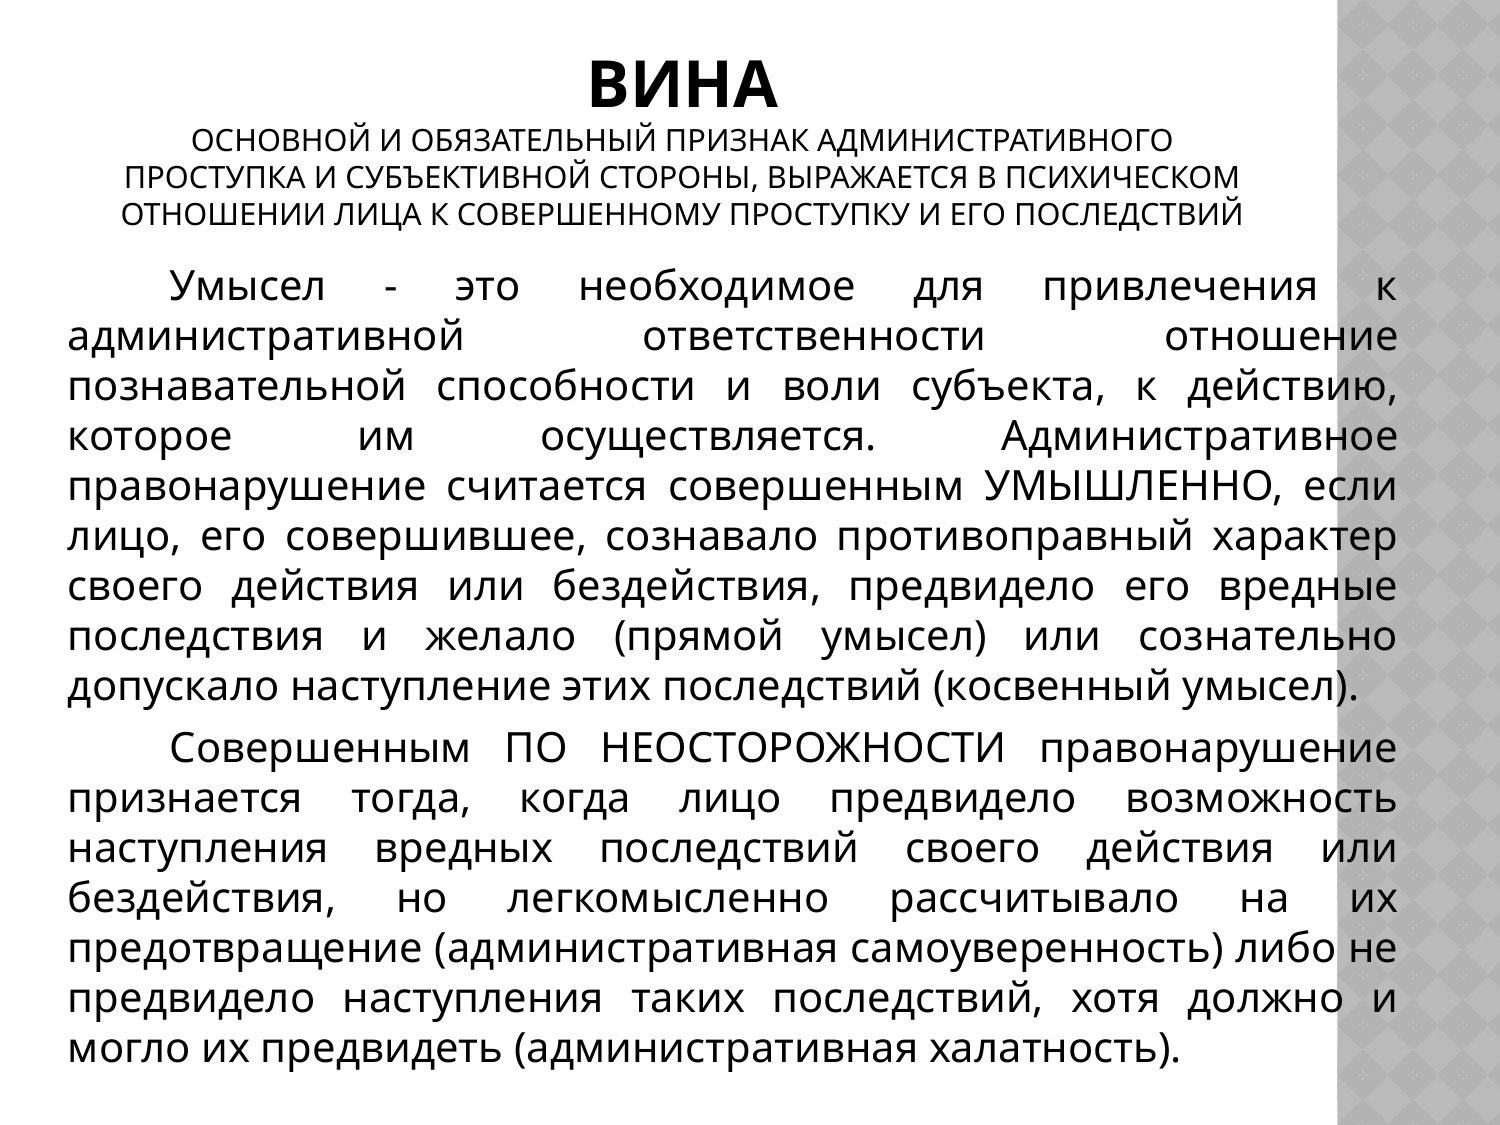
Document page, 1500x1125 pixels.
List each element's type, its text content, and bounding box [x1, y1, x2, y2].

list Умысел - это необходимое для привлечения к административной ответственности отношение познавательной способности и воли субъекта, к действию, которое им осуществляется. Административное правонарушение считается совершенным УМЫШЛЕННО, если лицо, его совершившее, сознавало противоправный характер своего действия или бездействия, предвидело его вредные последствия и желало (прямой умысел) или сознательно допускало наступление этих последствий (косвенный умысел). Совершенным ПО НЕОСТОРОЖНОСТИ правонарушение признается тогда, когда лицо предвидело возможность наступления вредных последствий своего действия или бездействия, но легкомысленно рассчитывало на их предотвращение (административная самоуверенность) либо не предвидело наступления таких последствий, хотя должно и могло их предвидеть (административная халатность). [53, 251, 1414, 1090]
title Вина основной и обязательный признак административного проступка и субъективной стороны, выражается в психическом отношении лица к совершенному проступку и его последствий [88, 42, 1276, 251]
